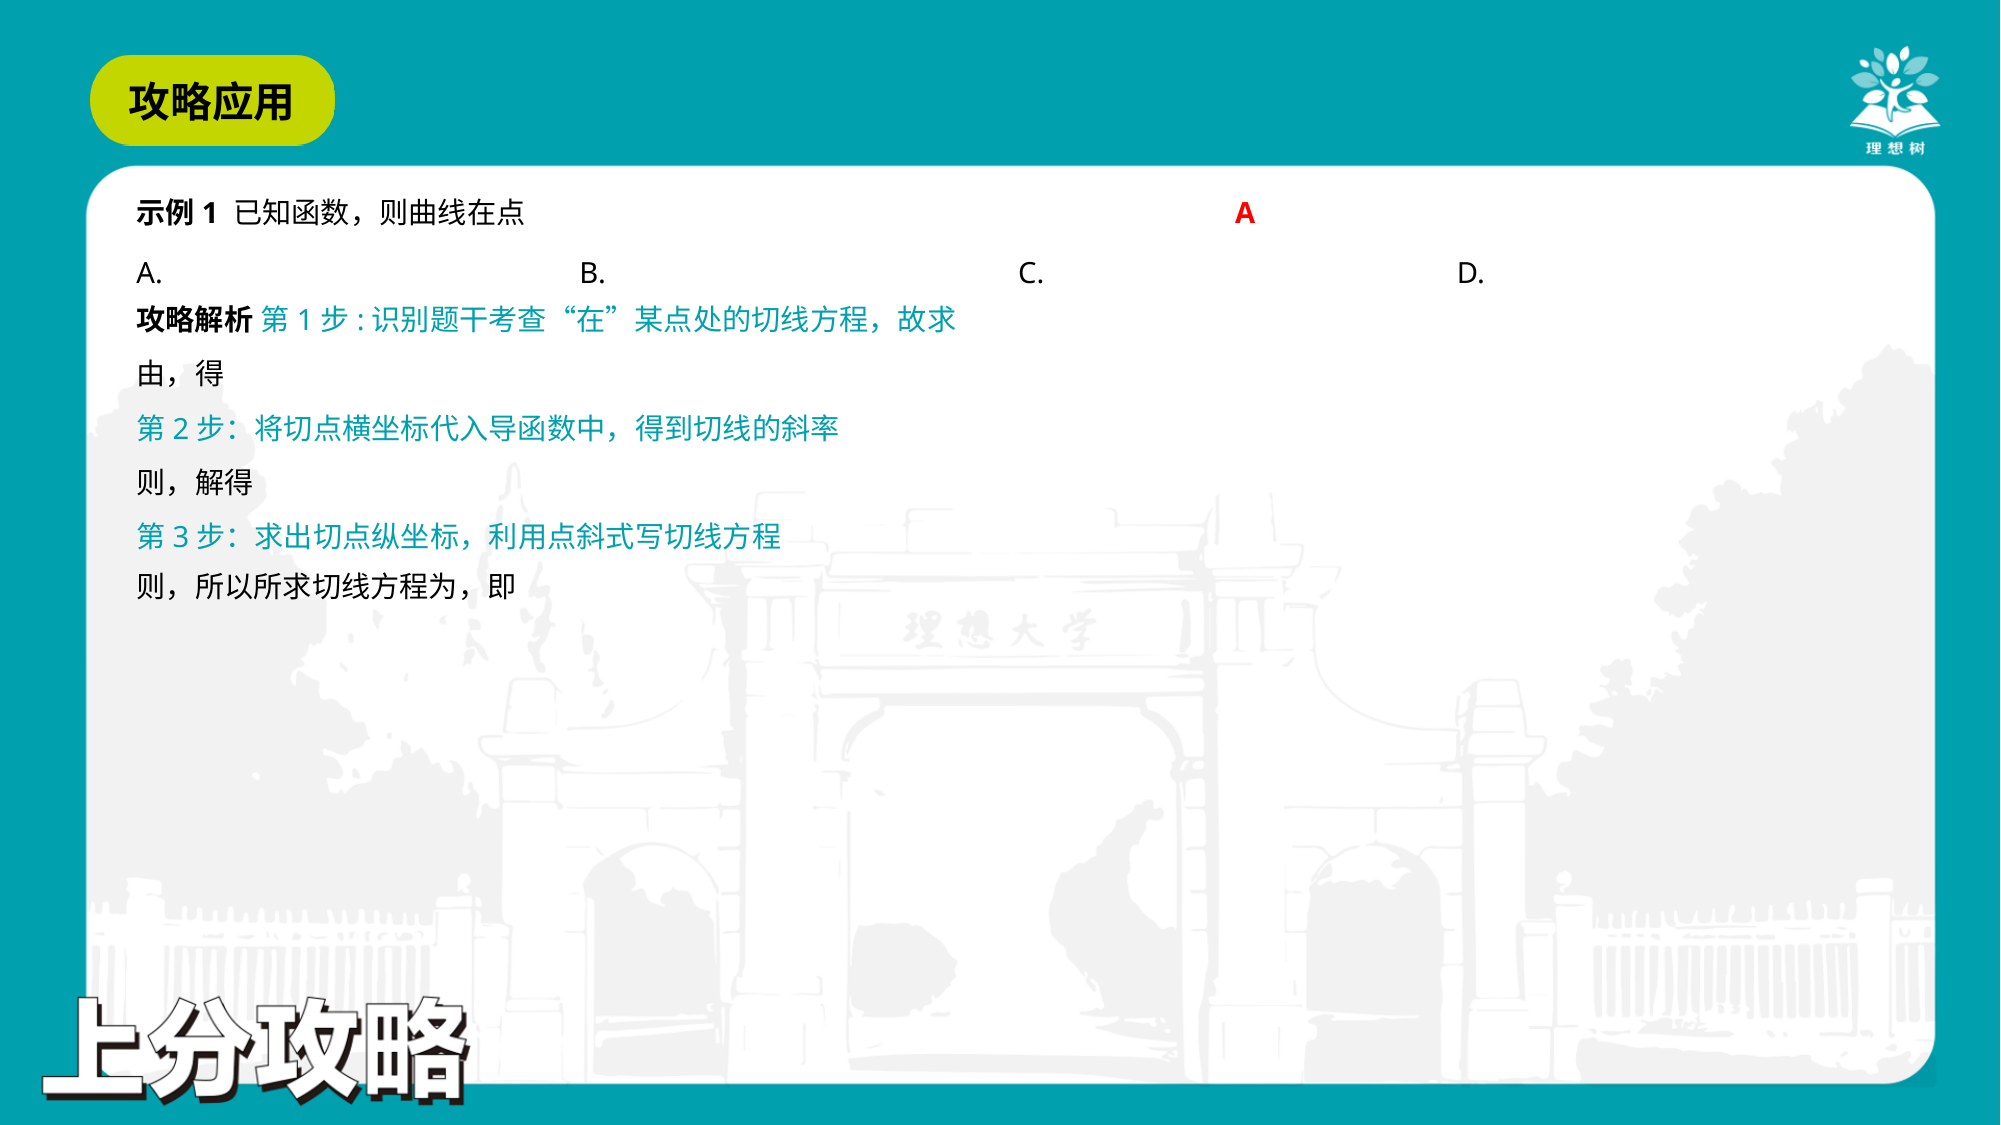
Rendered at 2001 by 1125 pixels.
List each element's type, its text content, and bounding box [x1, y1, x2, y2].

text_box A [1227, 176, 1263, 223]
picture [0, 0, 2000, 1125]
